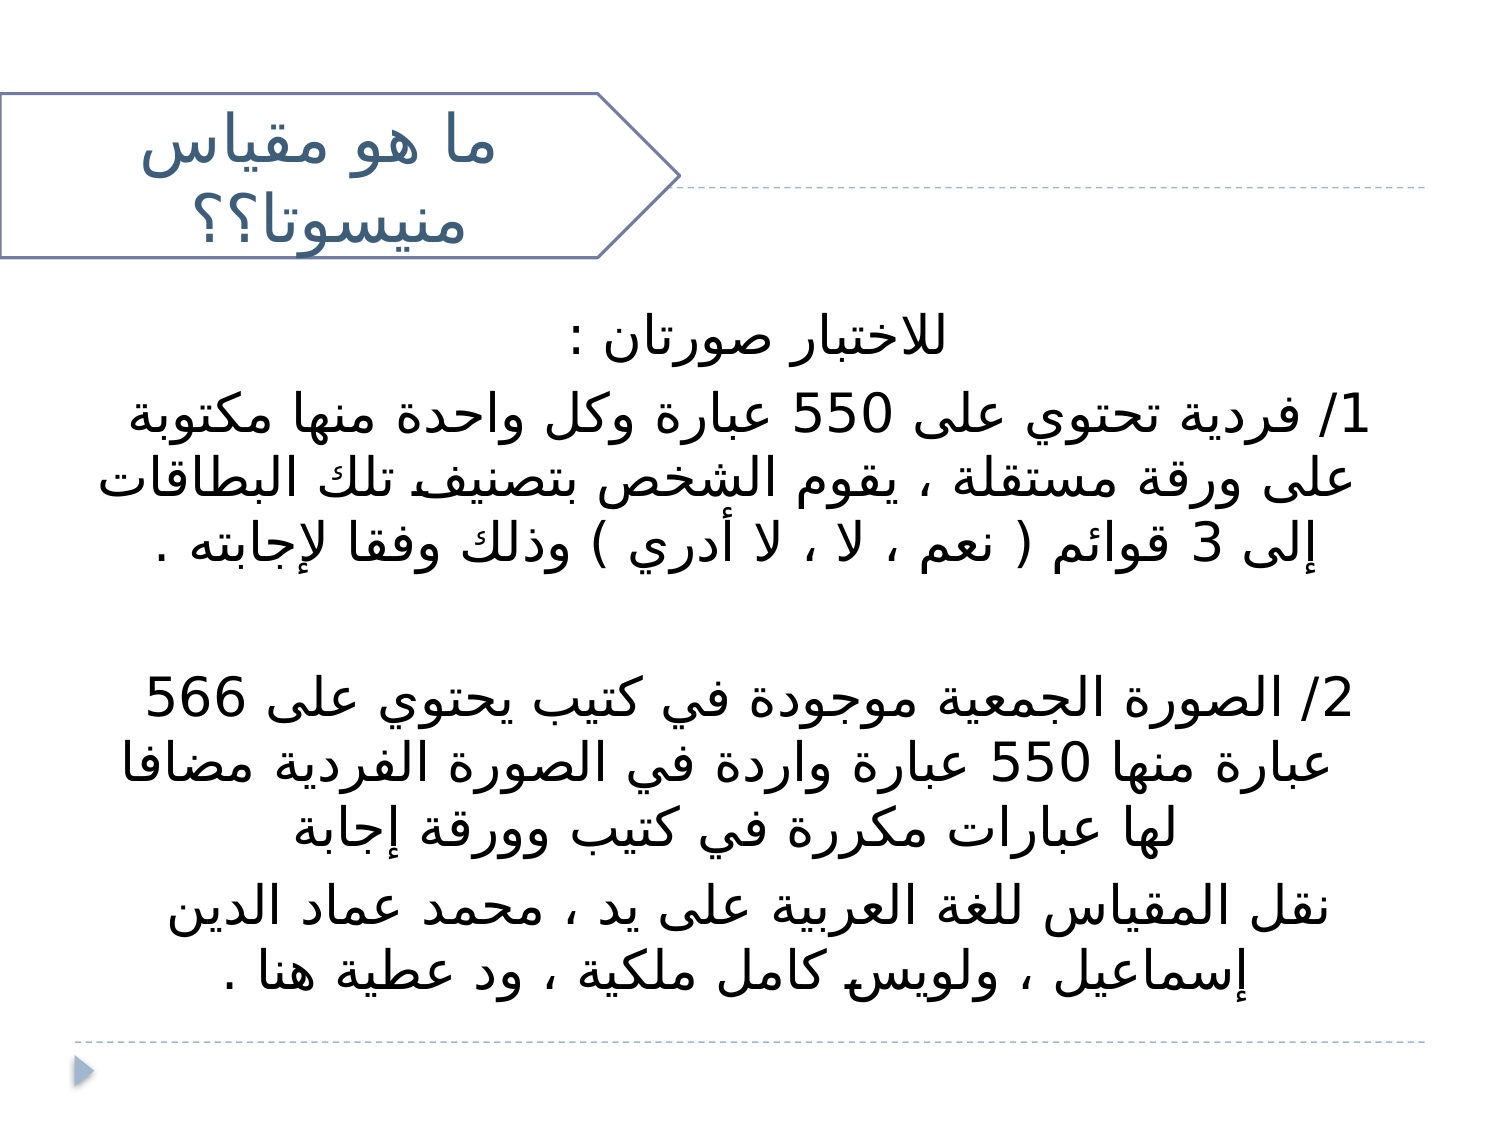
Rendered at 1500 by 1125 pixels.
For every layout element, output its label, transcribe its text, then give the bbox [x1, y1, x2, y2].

text_box ما هو مقياس منيسوتا؟؟ [0, 92, 681, 260]
list للاختبار صورتان : 1/ فردية تحتوي على 550 عبارة وكل واحدة منها مكتوبة على ورقة مستقلة ، يقوم الشخص بتصنيف تلك البطاقات إلى 3 قوائم ( نعم ، لا ، لا أدري ) وذلك وفقا لإجابته . 2/ الصورة الجمعية موجودة في كتيب يحتوي على 566 عبارة منها 550 عبارة واردة في الصورة الفردية مضافا لها عبارات مكررة في كتيب وورقة إجابة نقل المقياس للغة العربية على يد ، محمد عماد الدين إسماعيل ، ولويس كامل ملكية ، ود عطية هنا . [75, 292, 1425, 1010]
